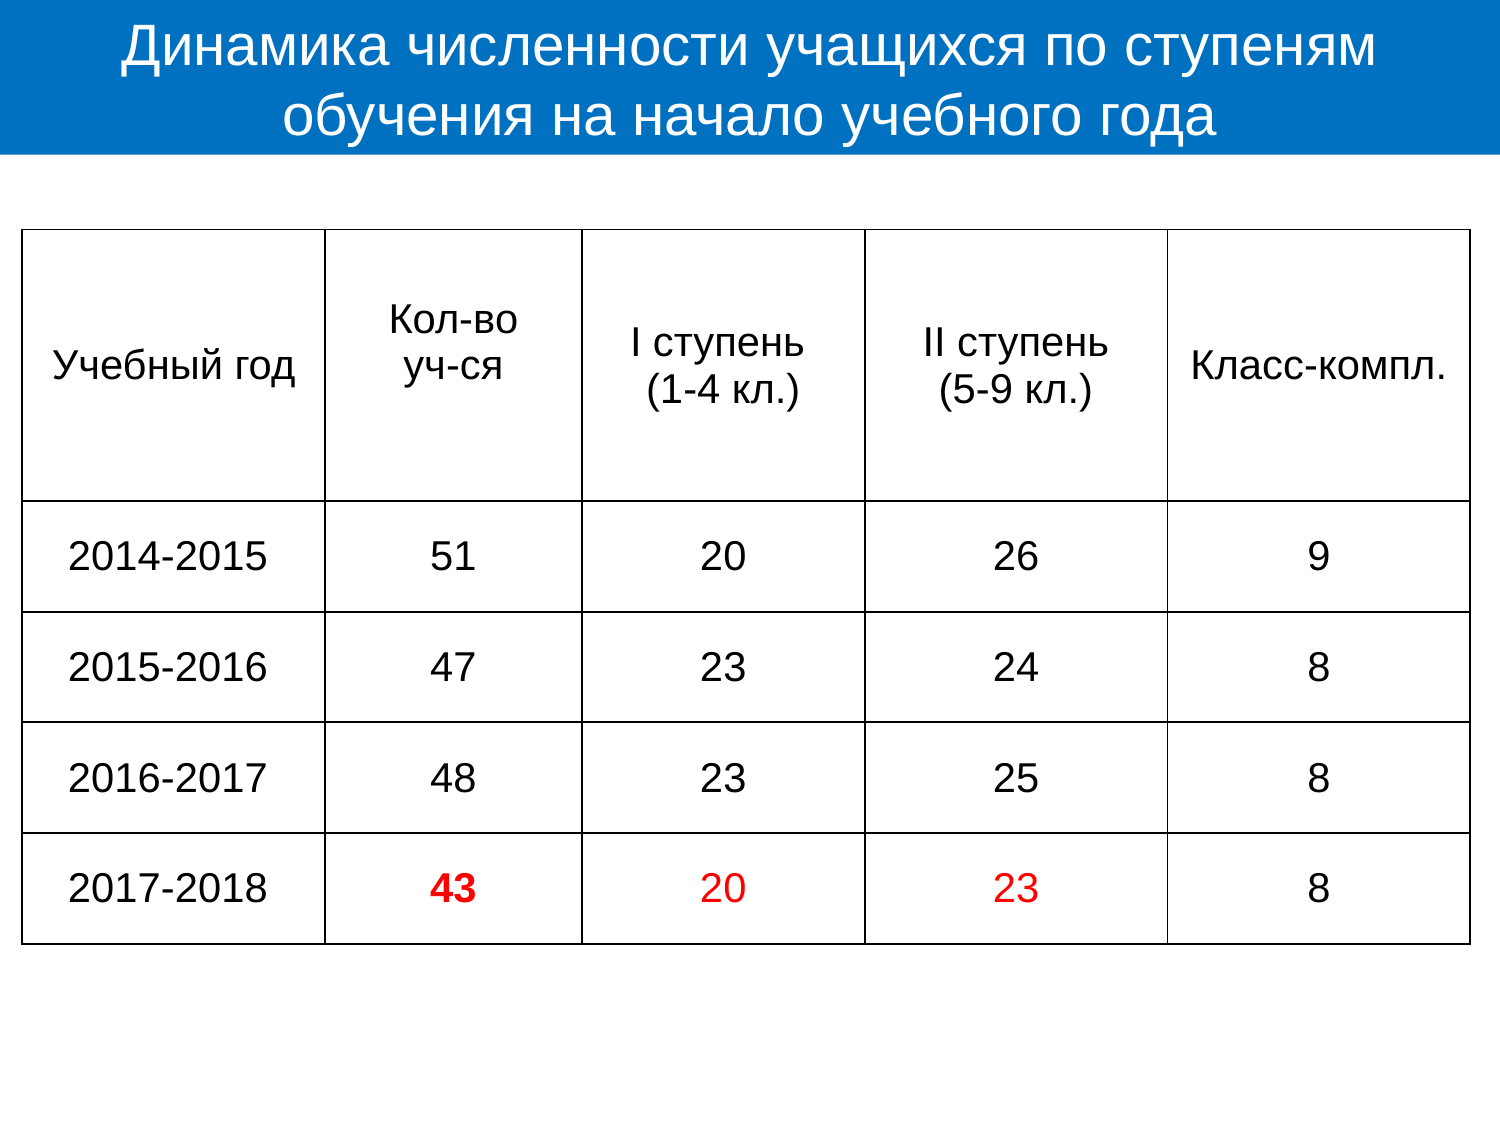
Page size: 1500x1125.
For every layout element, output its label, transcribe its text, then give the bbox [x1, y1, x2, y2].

table_cell 24 [866, 613, 1167, 721]
table_cell 26 [866, 502, 1167, 611]
table_cell 51 [326, 502, 581, 611]
table_cell 23 [583, 723, 864, 832]
table_cell 8 [1168, 834, 1469, 943]
table_cell 20 [583, 502, 864, 611]
table_cell 23 [583, 613, 864, 721]
table_cell 2017-2018 [23, 834, 324, 943]
table_header Учебный год [23, 230, 324, 500]
table_cell 2015-2016 [23, 613, 324, 721]
table_header Класс-компл. [1168, 230, 1469, 500]
table_cell 48 [326, 723, 581, 832]
table_header Кол-во уч-ся [326, 230, 581, 500]
table_cell 43 [326, 834, 581, 943]
text_box Динамика численности учащихся по ступеням обучения на начало учебного года [0, 0, 1500, 155]
table_cell 2016-2017 [23, 723, 324, 832]
table_header I ступень (1-4 кл.) [583, 230, 864, 500]
table_cell 23 [866, 834, 1167, 943]
table_cell 8 [1168, 613, 1469, 721]
table_cell 25 [866, 723, 1167, 832]
table_header II ступень (5-9 кл.) [866, 230, 1167, 500]
table_cell 20 [583, 834, 864, 943]
table_cell 9 [1168, 502, 1469, 611]
table_cell 47 [326, 613, 581, 721]
table_cell 8 [1168, 723, 1469, 832]
table_cell 2014-2015 [23, 502, 324, 611]
